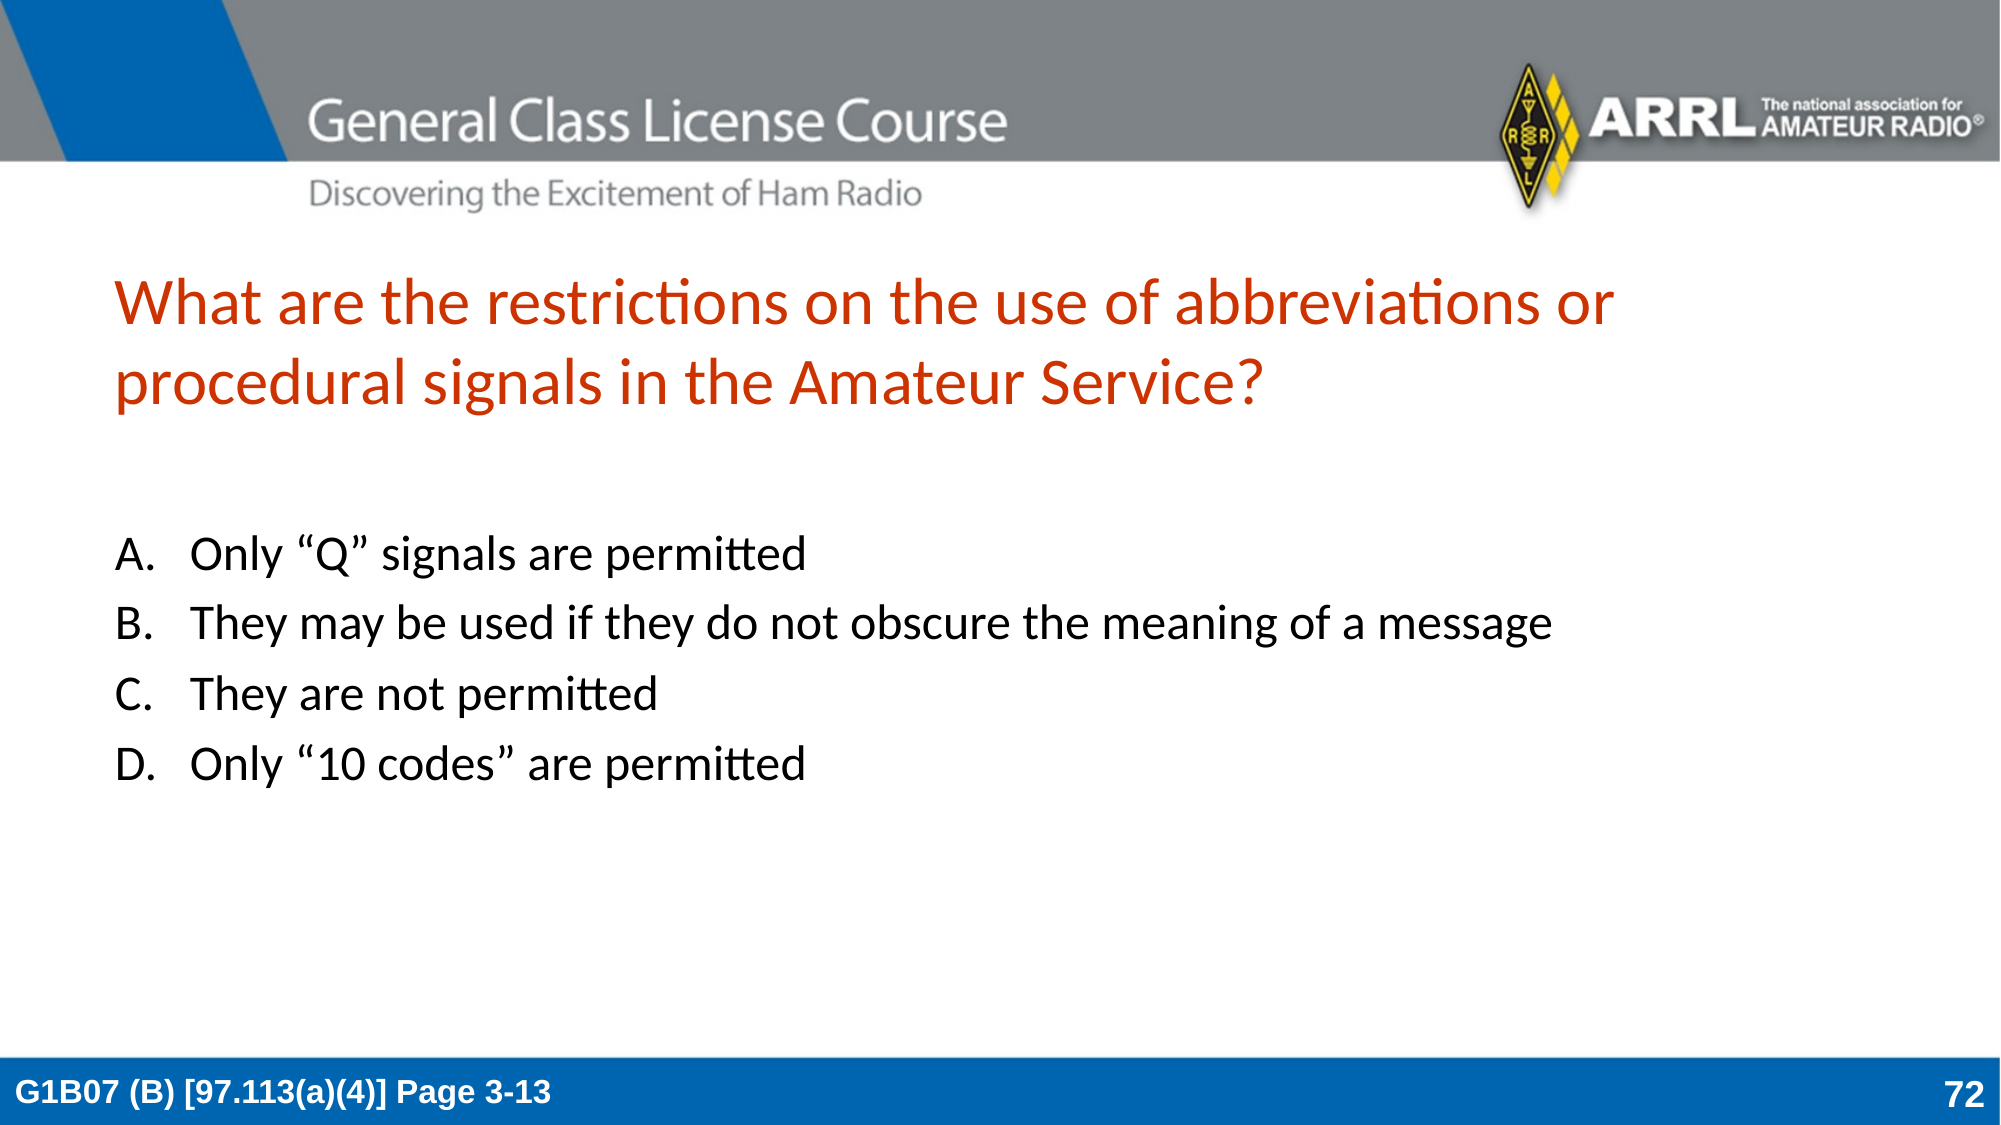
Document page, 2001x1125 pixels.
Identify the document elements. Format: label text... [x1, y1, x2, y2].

text_box 72 [1875, 1062, 2000, 1123]
list Only “Q” signals are permitted They may be used if they do not obscure the meaning of a message They are not permitted Only “10 codes” are permitted [99, 512, 1900, 1005]
text_box G1B07 (B) [97.113(a)(4)] Page 3-13 [0, 1062, 1313, 1118]
picture [0, 0, 2001, 1125]
title What are the restrictions on the use of abbreviations or procedural signals in the Amateur Service? [99, 249, 1900, 388]
